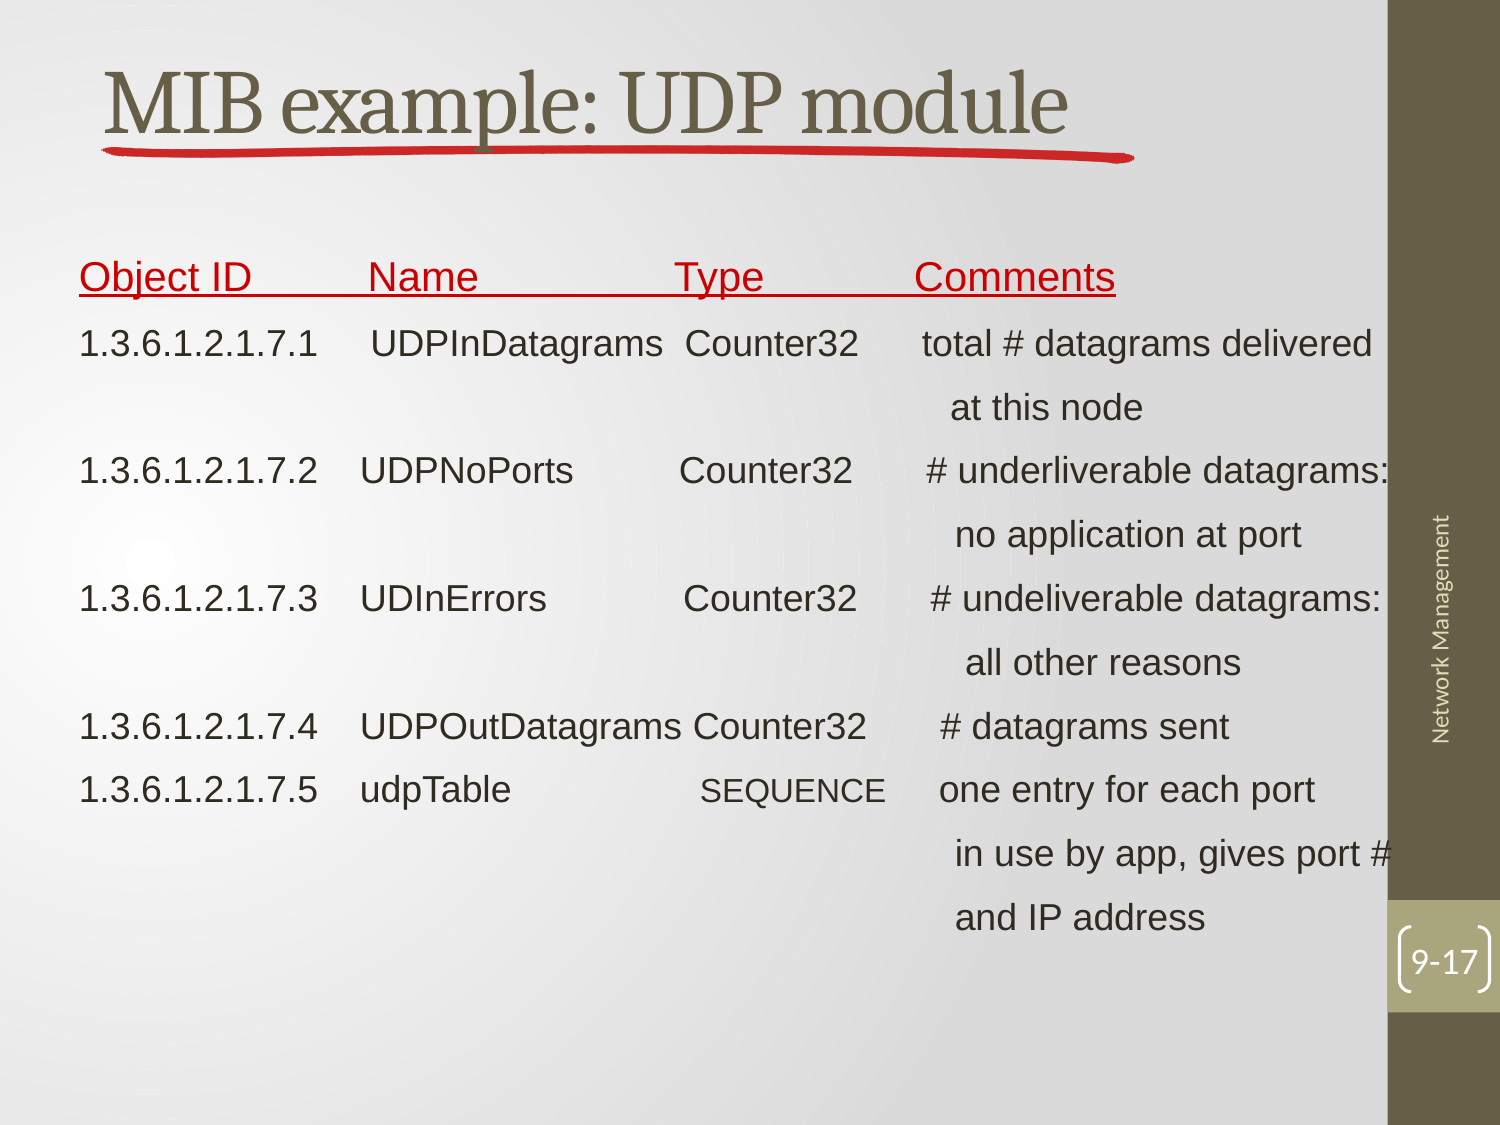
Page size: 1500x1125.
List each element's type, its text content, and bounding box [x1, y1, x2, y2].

picture [96, 139, 1148, 169]
footer Network Management [1461, 500, 1469, 889]
text_box Object ID Name Type Comments 1.3.6.1.2.1.7.1 UDPInDatagrams Counter32 total # datagrams delivered at this node 1.3.6.1.2.1.7.2 UDPNoPorts Counter32 # underliverable datagrams: no application at port 1.3.6.1.2.1.7.3 UDInErrors Counter32 # undeliverable datagrams: all other reasons 1.3.6.1.2.1.7.4 UDPOutDatagrams Counter32 # datagrams sent 1.3.6.1.2.1.7.5 udpTable SEQUENCE one entry for each port in use by app, gives port # and IP address [64, 242, 1461, 946]
title MIB example: UDP module [87, 25, 1363, 169]
slide_number 9-17 [1397, 925, 1492, 994]
